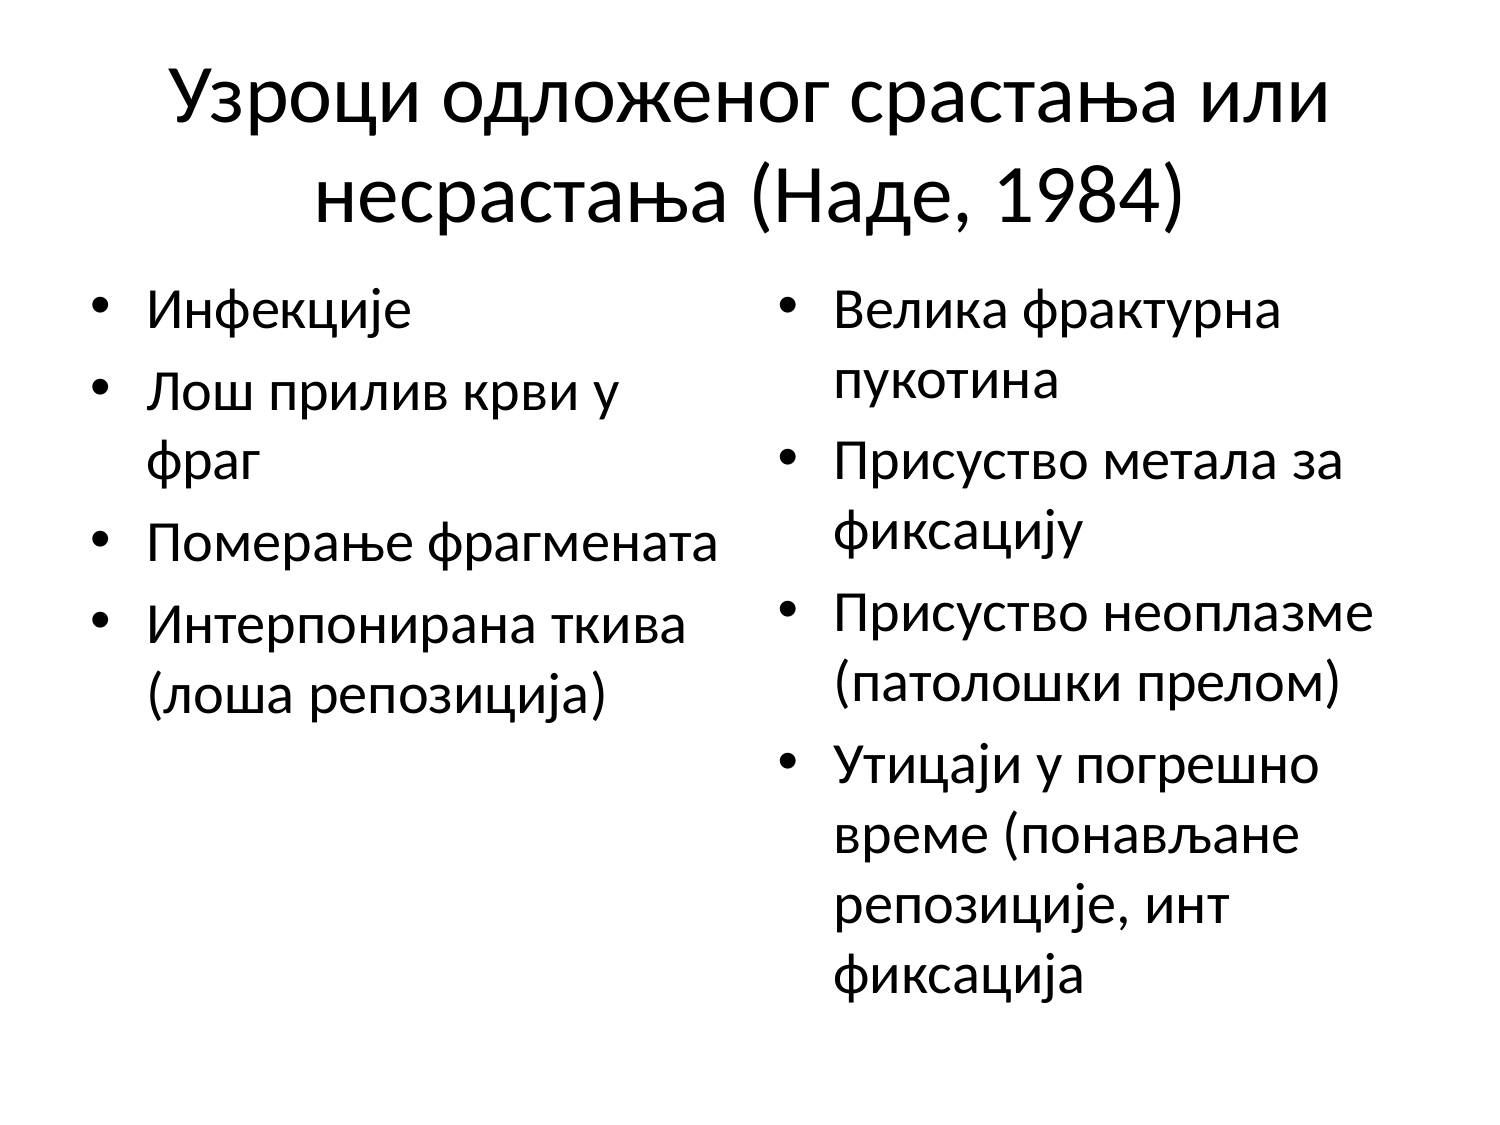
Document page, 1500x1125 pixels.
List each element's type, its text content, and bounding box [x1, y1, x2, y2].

title Узроци одложеног срастања или несрастања (Наде, 1984) [75, 45, 1425, 233]
list Велика фрактурна пукотина Присуство метала за фиксацију Присуство неоплазме (патолошки прелом) Утицаји у погрешно време (понављане репозиције, инт фиксација [762, 262, 1425, 1005]
list Инфекције Лош прилив крви у фраг Померање фрагмената Интерпонирана ткива (лоша репозиција) [75, 262, 738, 1005]
